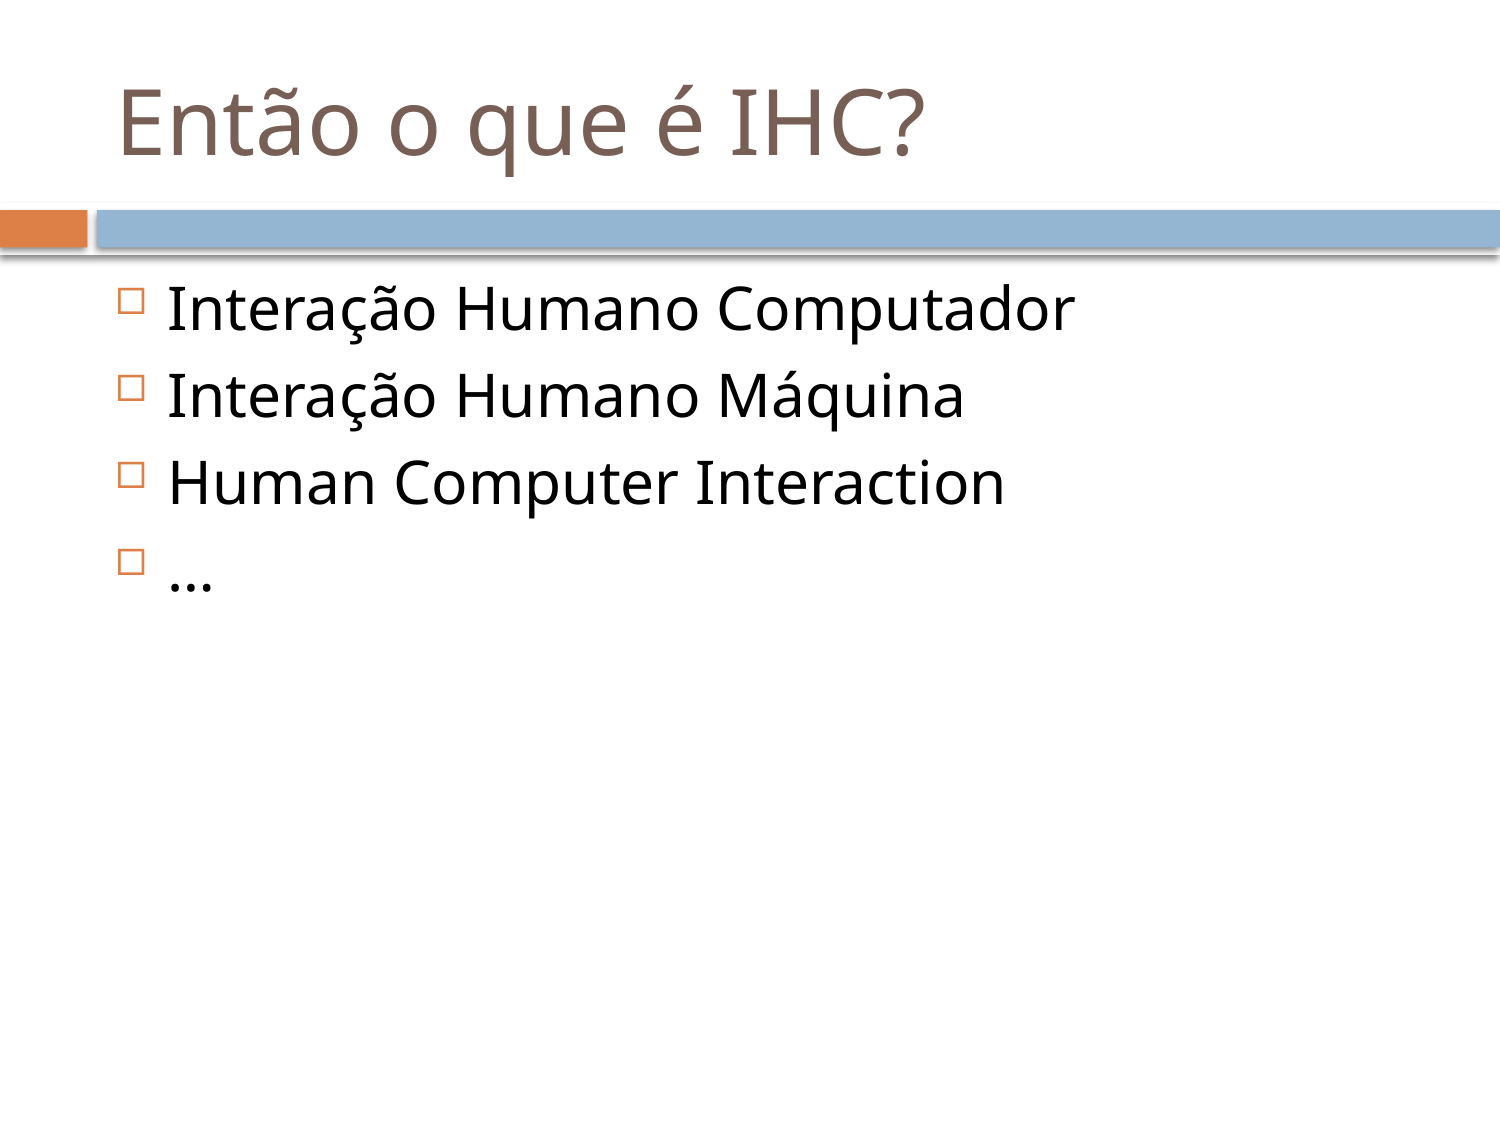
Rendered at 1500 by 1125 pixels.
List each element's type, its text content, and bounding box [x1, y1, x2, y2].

list Interação Humano Computador Interação Humano Máquina Human Computer Interaction … [100, 262, 1438, 1000]
title Então o que é IHC? [100, 37, 1438, 200]
